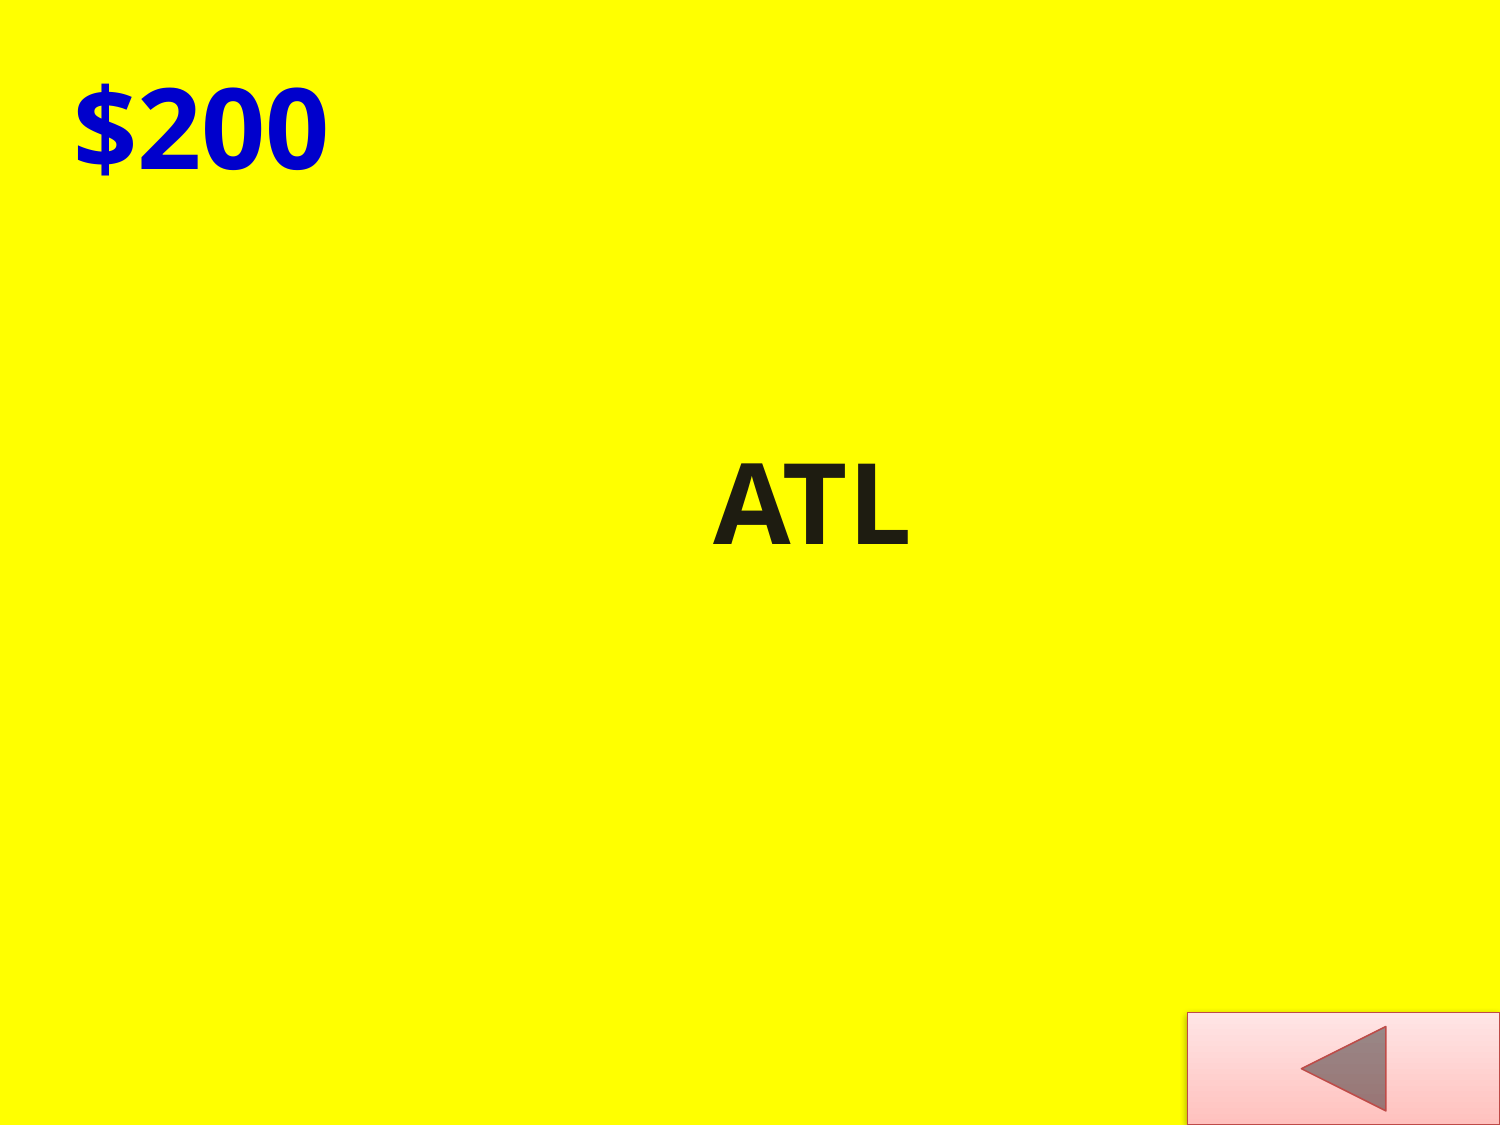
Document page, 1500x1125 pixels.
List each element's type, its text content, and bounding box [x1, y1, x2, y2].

text_box [1187, 1012, 1500, 1125]
text_box $200 [0, 49, 1425, 200]
text_box ATL [99, 424, 1500, 575]
